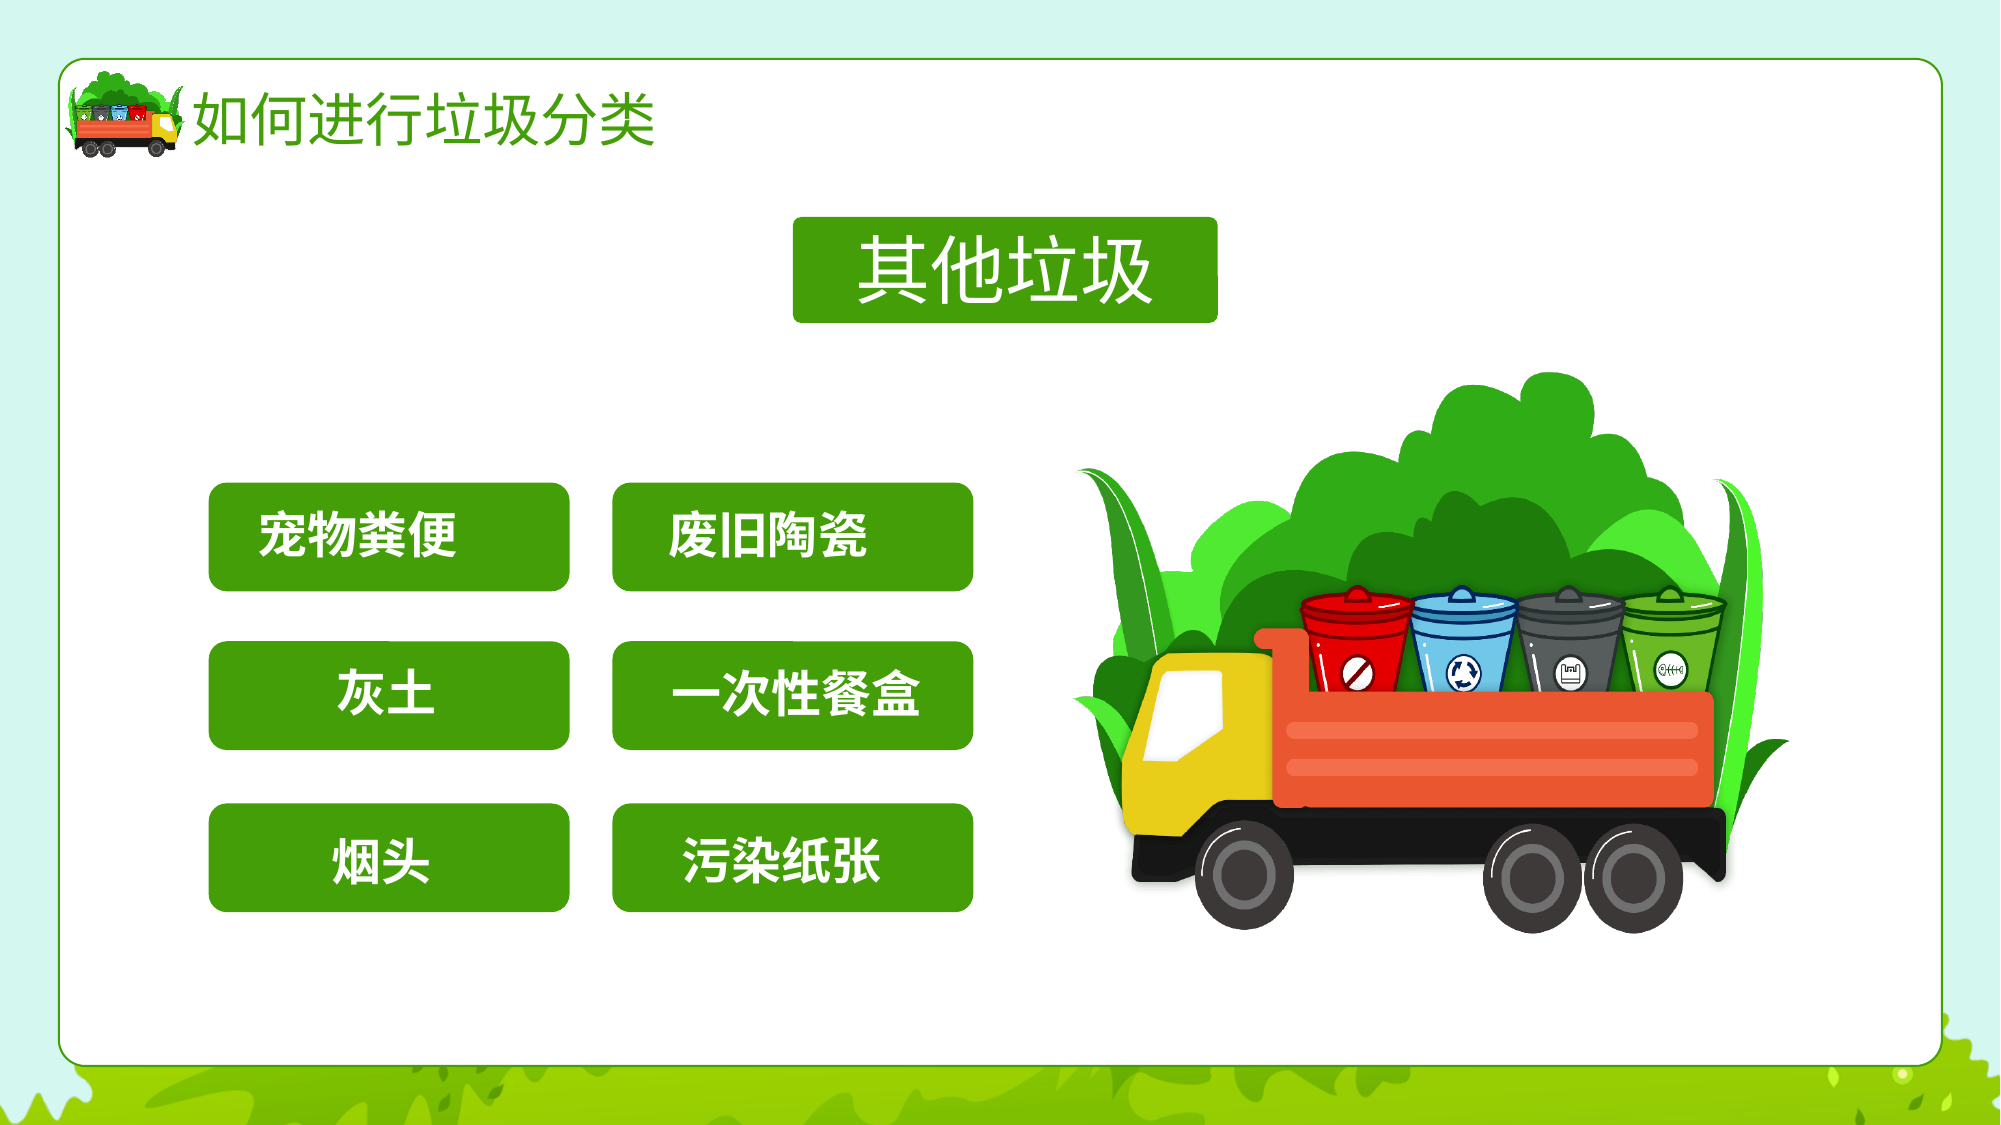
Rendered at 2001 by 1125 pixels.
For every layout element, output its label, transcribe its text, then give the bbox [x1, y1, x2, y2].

picture [0, 0, 2001, 1125]
text_box 灰土 [321, 654, 464, 730]
text_box 一次性餐盒 [657, 655, 943, 731]
text_box [207, 640, 571, 752]
text_box 宠物粪便 [242, 496, 536, 571]
text_box [207, 802, 571, 914]
text_box 污染纸张 [667, 822, 939, 898]
text_box 烟头 [317, 822, 459, 898]
text_box [611, 640, 975, 752]
text_box 废旧陶瓷 [653, 495, 932, 571]
text_box [611, 802, 975, 914]
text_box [792, 216, 1218, 323]
text_box [611, 481, 975, 593]
text_box [207, 481, 571, 593]
text_box 如何进行垃圾分类 [176, 75, 673, 161]
